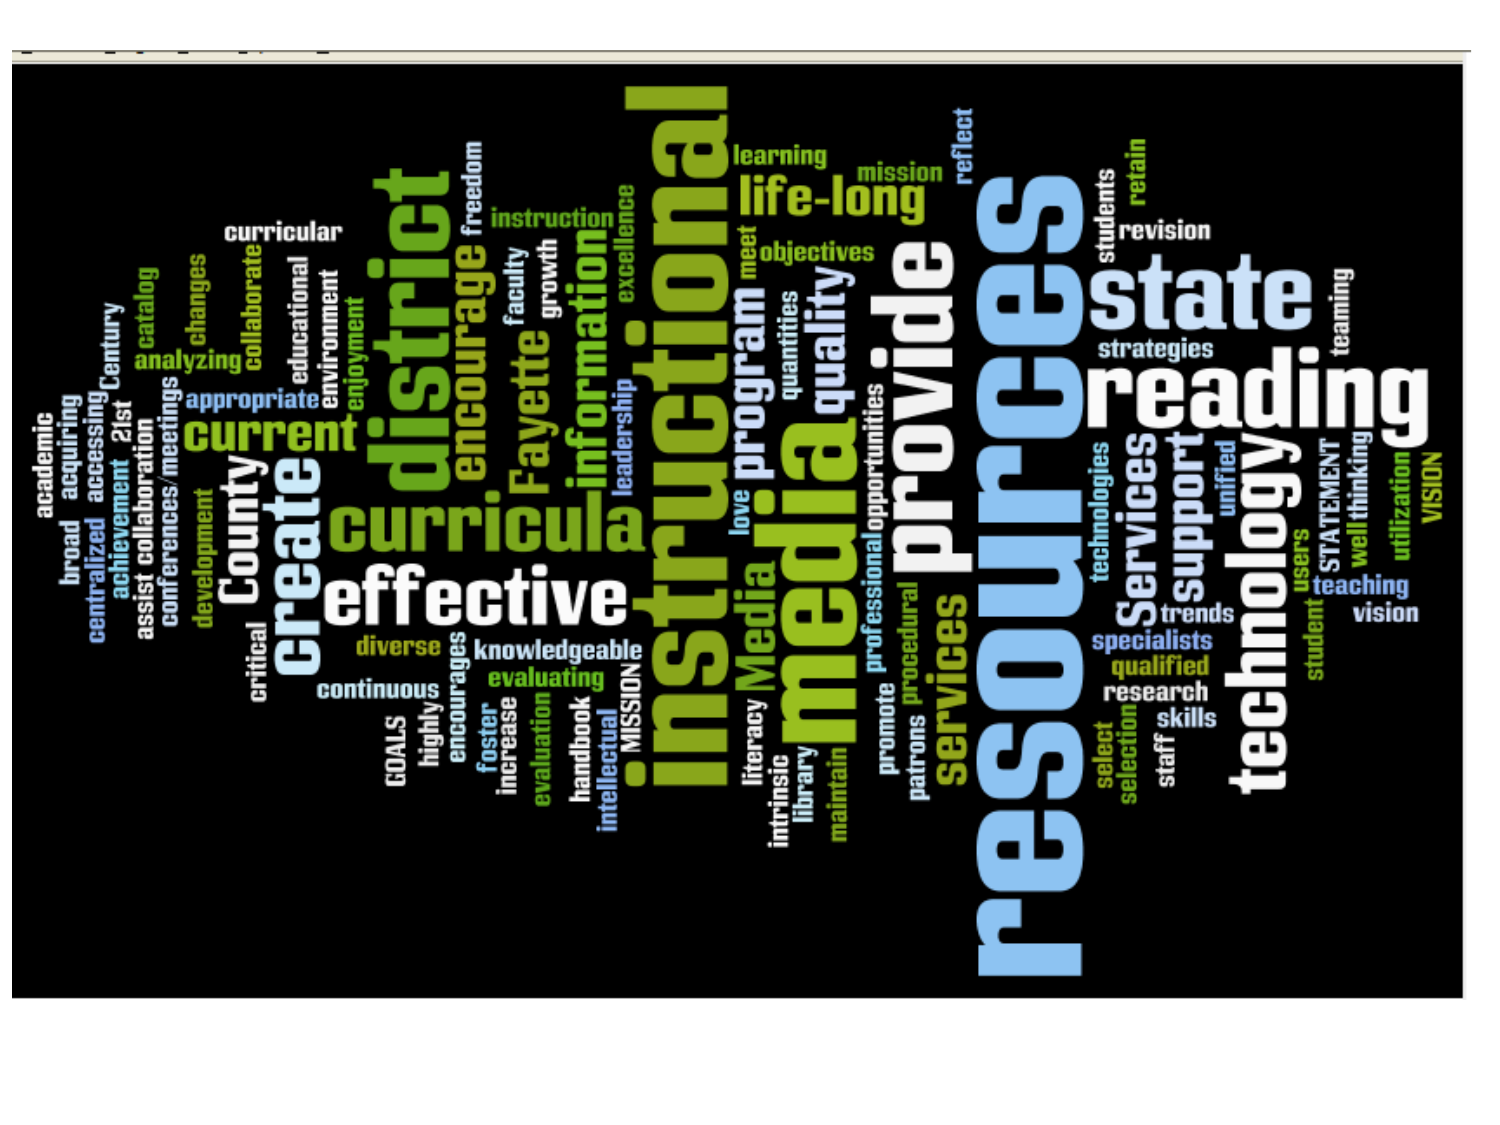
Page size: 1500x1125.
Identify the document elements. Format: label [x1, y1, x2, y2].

list [11, 49, 1472, 1001]
